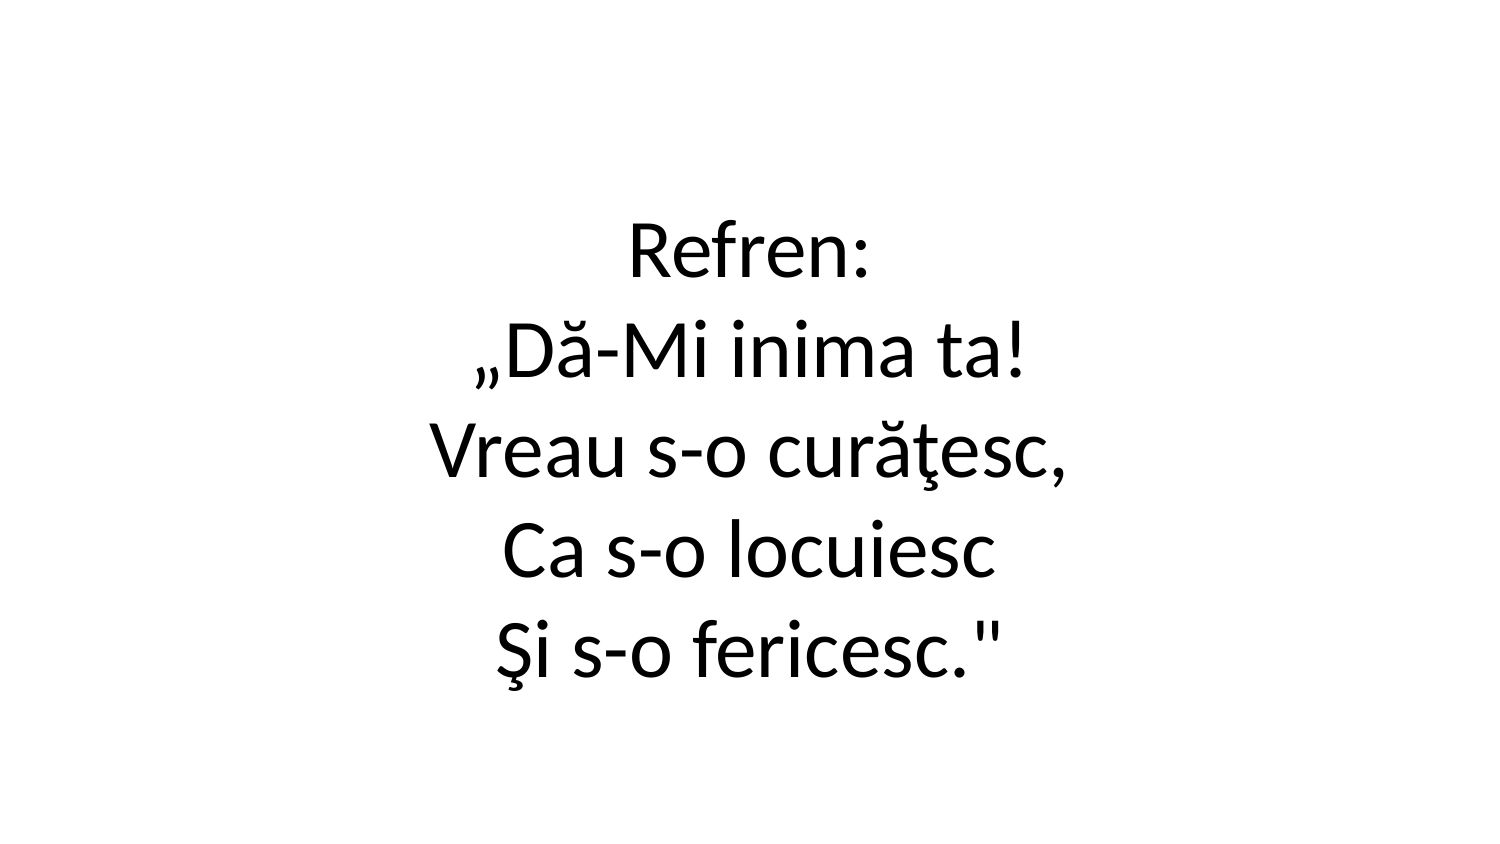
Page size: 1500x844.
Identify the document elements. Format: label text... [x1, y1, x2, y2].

text_box Refren: „Dă-Mi inima ta! Vreau s-o curăţesc, Ca s-o locuiesc Şi s-o fericesc." [414, 142, 1085, 702]
